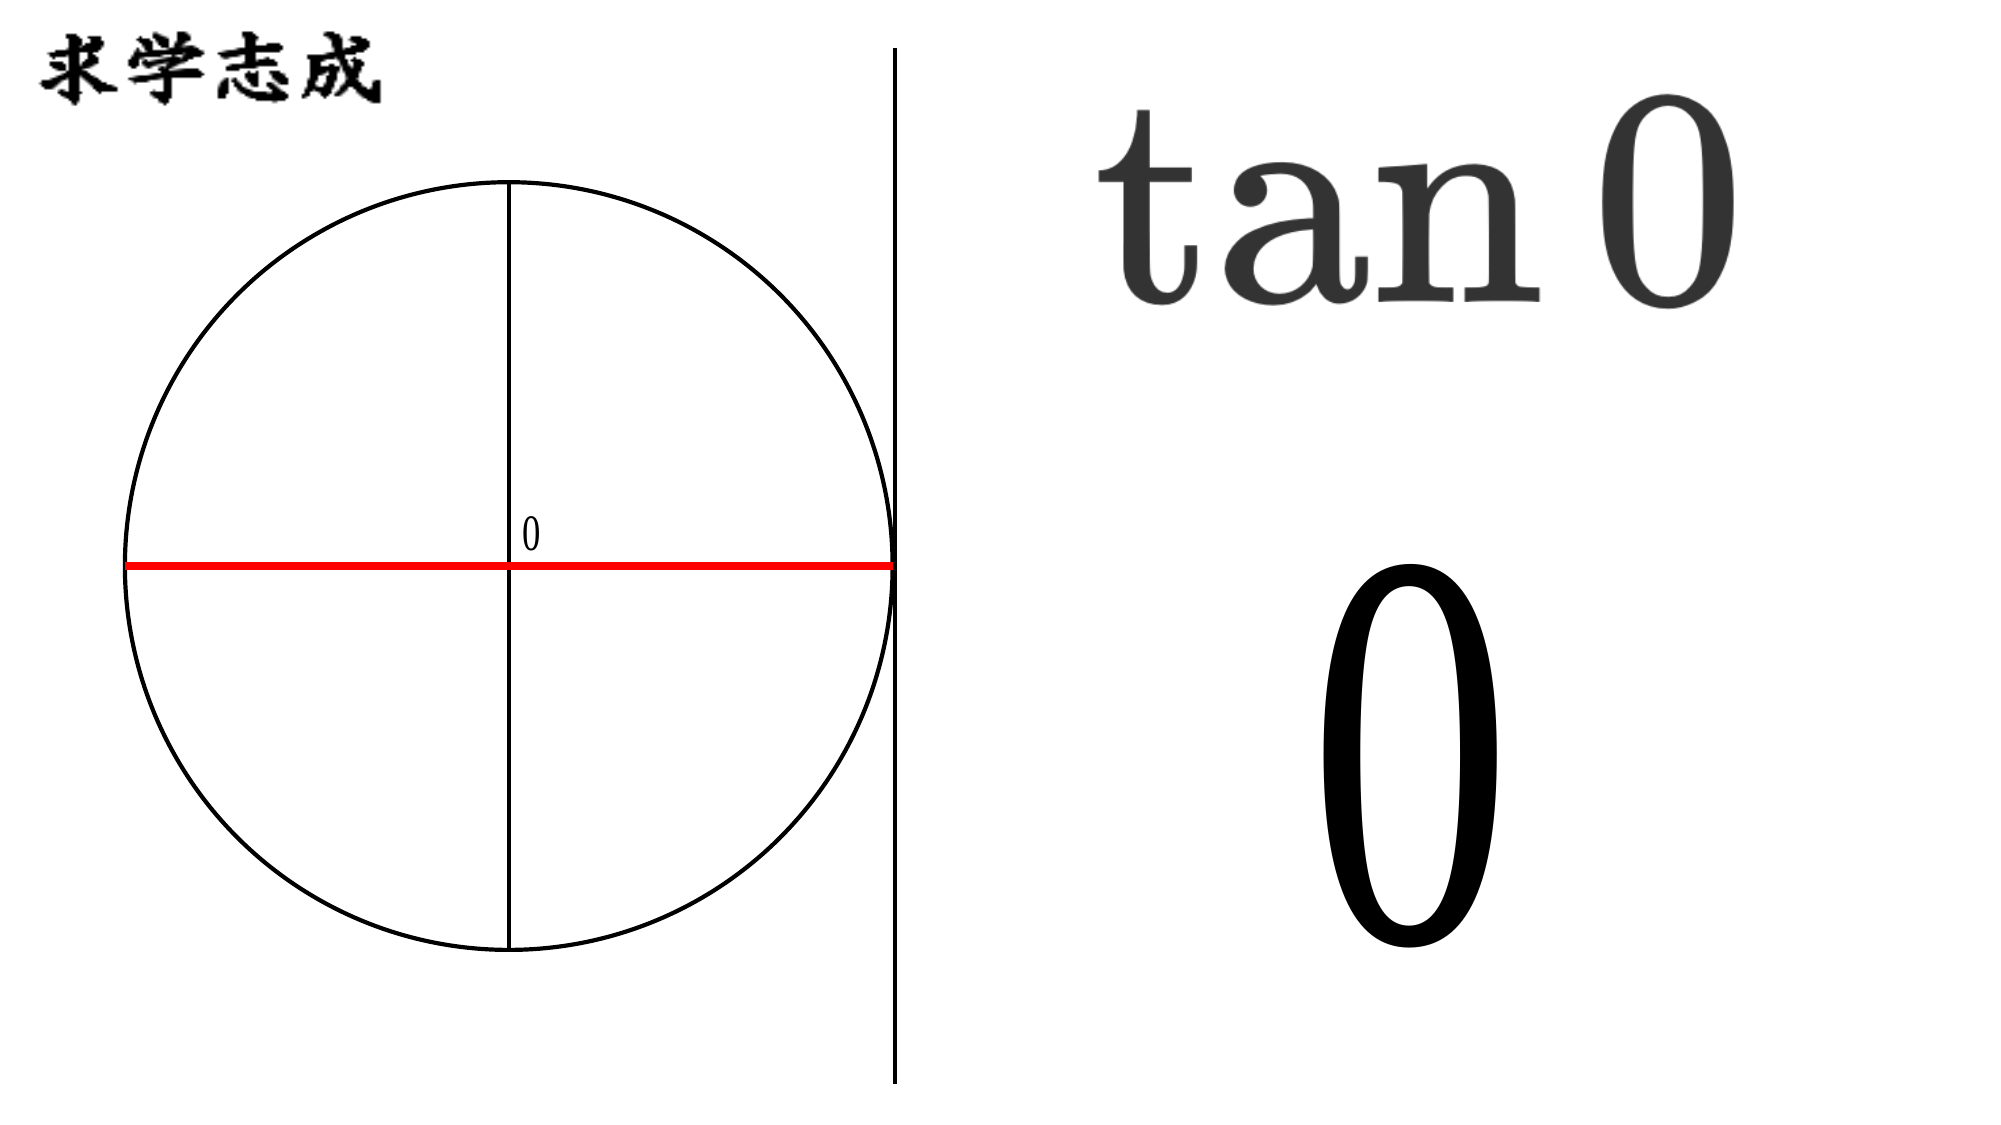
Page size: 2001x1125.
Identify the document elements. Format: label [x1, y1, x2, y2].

picture [18, 0, 403, 166]
picture [1054, 48, 1781, 356]
text_box [521, 505, 559, 557]
text_box [1308, 435, 1718, 1005]
text_box [123, 181, 893, 951]
